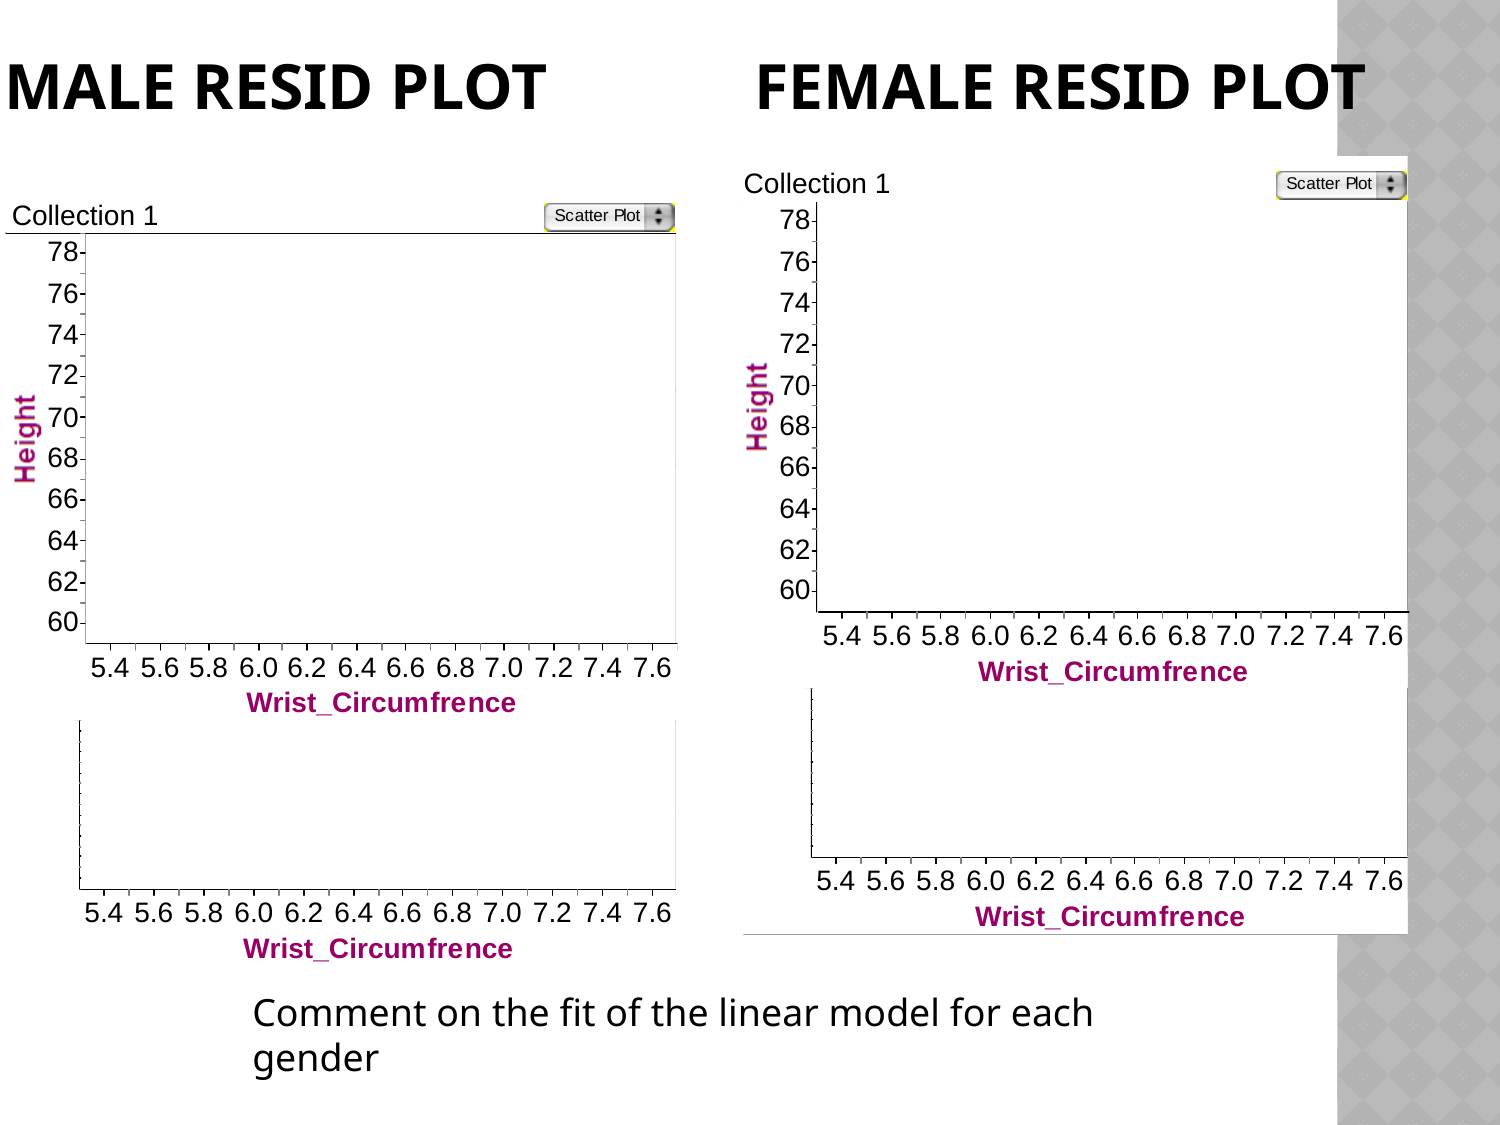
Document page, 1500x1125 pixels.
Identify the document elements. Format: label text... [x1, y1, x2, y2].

picture [5, 186, 678, 969]
text_box Comment on the fit of the linear model for each gender [237, 981, 1111, 1087]
title Male resid plot Female resid plot [0, 0, 1447, 122]
picture [737, 155, 1410, 935]
